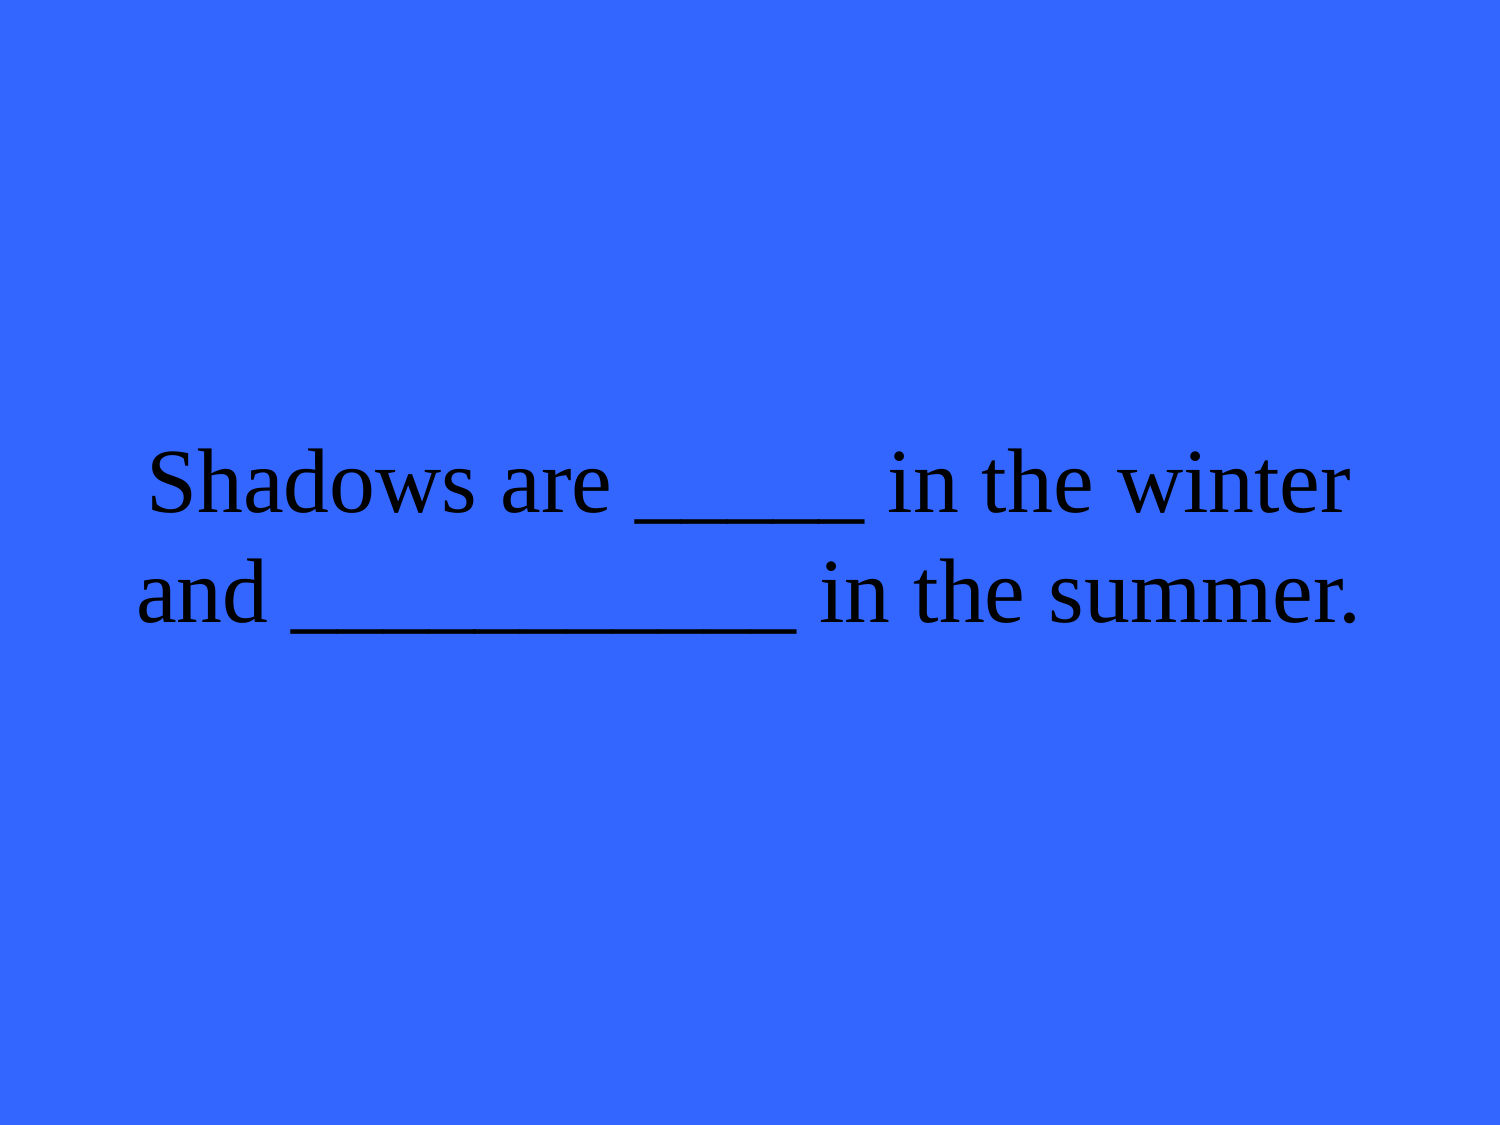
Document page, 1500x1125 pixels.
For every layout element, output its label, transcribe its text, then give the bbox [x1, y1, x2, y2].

title Shadows are _____ in the winter and ___________ in the summer. [112, 237, 1388, 826]
